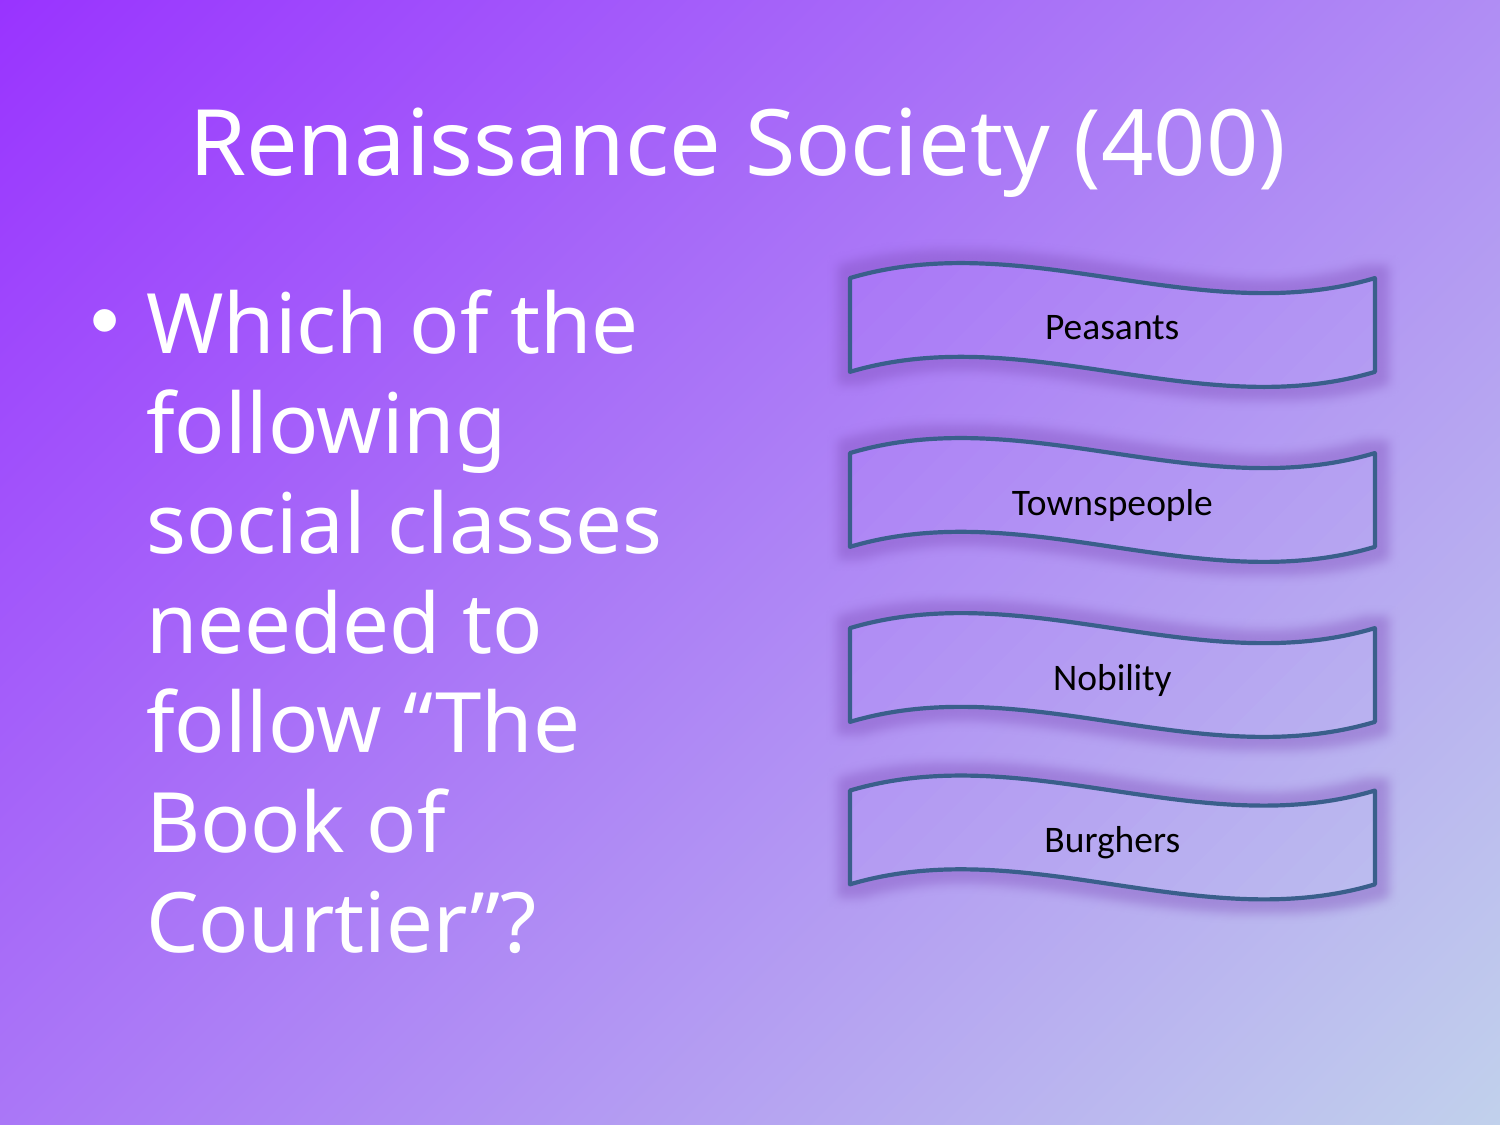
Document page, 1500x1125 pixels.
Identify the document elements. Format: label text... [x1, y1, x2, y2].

list Which of the following social classes needed to follow “The Book of Courtier”? [75, 262, 738, 1005]
text_box Peasants [847, 260, 1378, 390]
text_box Nobility [847, 611, 1378, 740]
text_box Townspeople [847, 435, 1378, 564]
text_box Burghers [847, 773, 1378, 902]
title Renaissance Society (400) [75, 45, 1425, 233]
